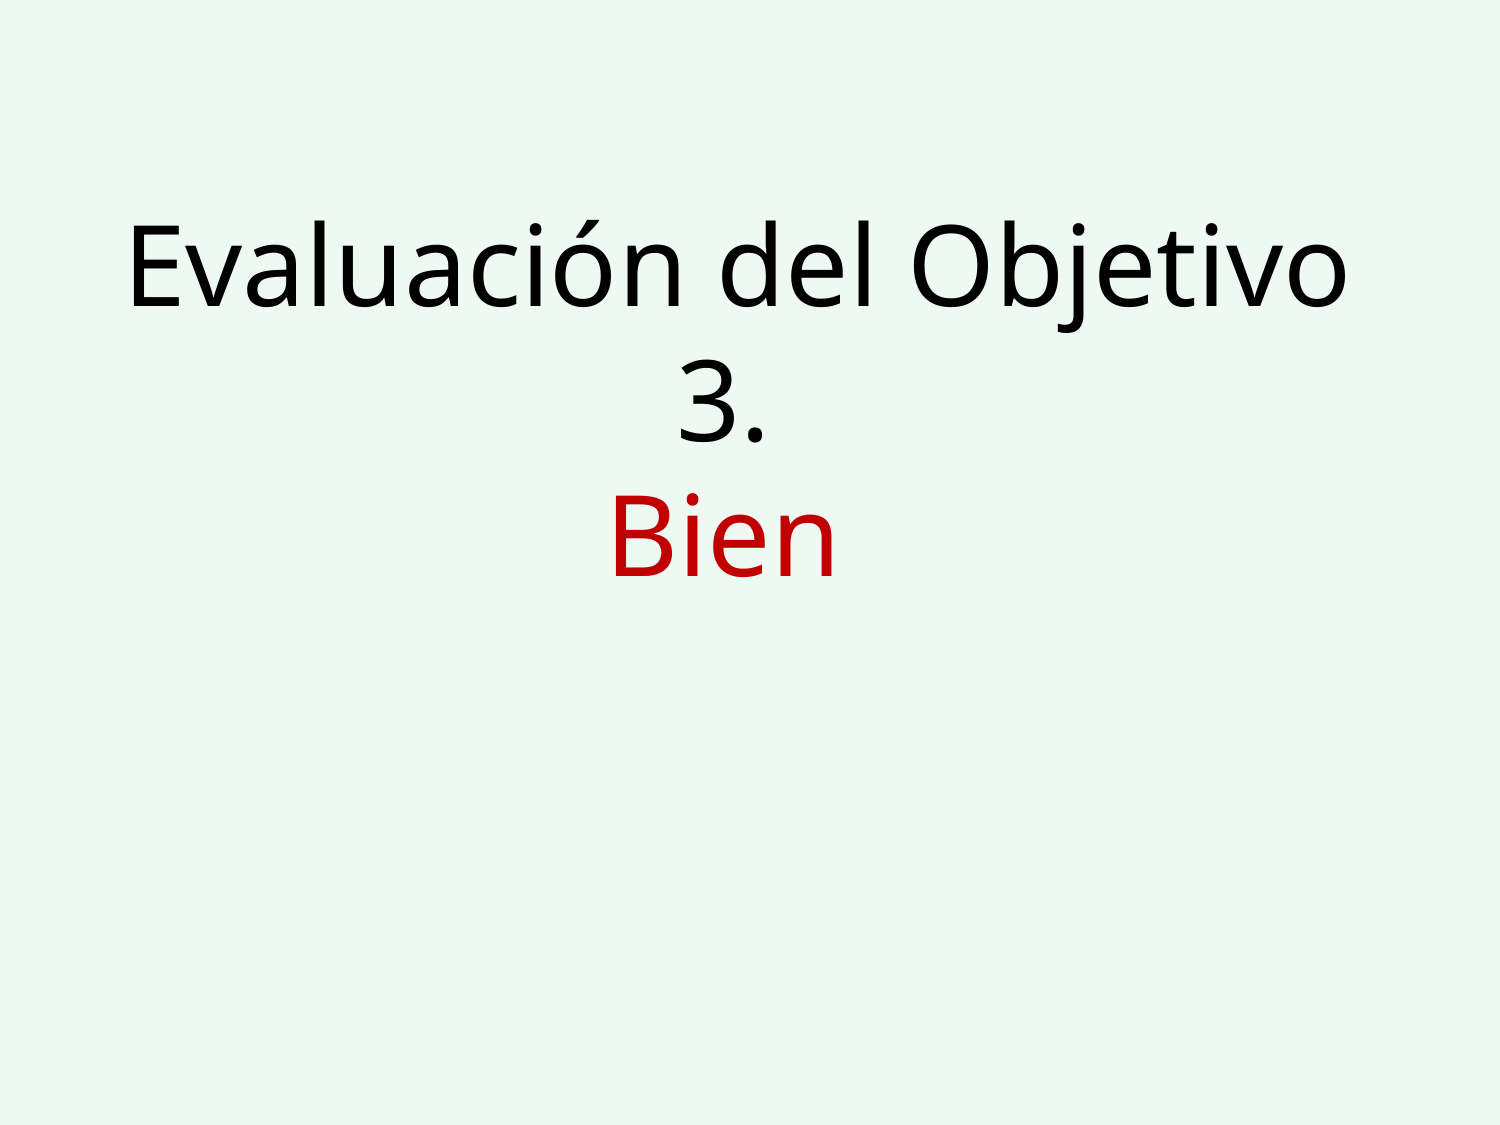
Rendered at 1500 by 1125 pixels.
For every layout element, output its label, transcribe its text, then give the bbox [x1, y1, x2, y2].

title Evaluación del Objetivo 3. Bien [100, 302, 1376, 491]
